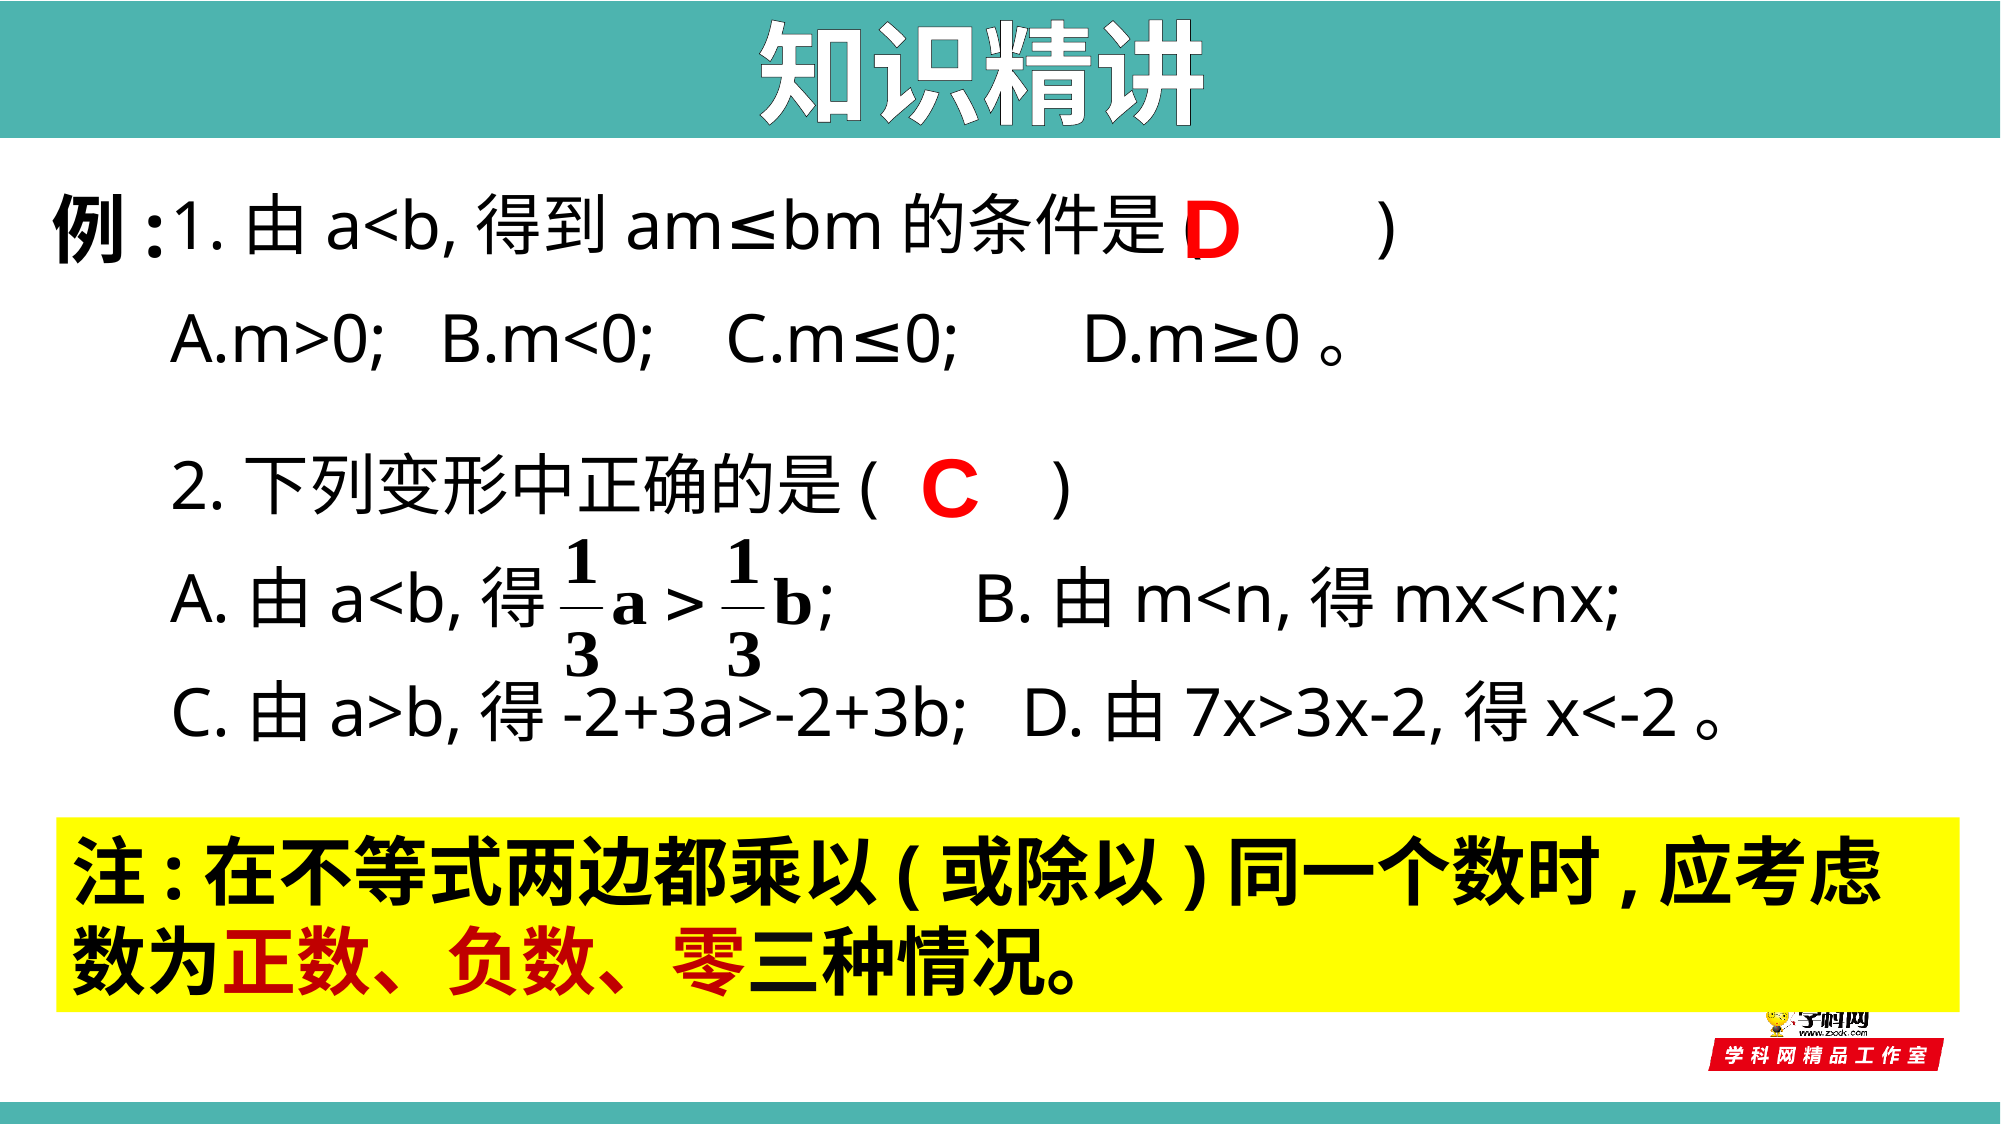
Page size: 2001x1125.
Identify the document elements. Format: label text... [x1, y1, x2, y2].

text_box 2.下列变形中正确的是( ) A.由a<b,得 ; B.由m<n,得mx<nx; C.由a>b,得-2+3a>-2+3b; D.由7x>3x-2,得x<-2。 [155, 435, 1960, 757]
text_box D [1167, 167, 1263, 283]
picture [0, 1, 2001, 1124]
text_box 注:在不等式两边都乘以(或除以)同一个数时,应考虑数为正数、负数、零三种情况。 [56, 817, 1960, 1013]
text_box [551, 522, 823, 687]
text_box 1.由a<b,得到am≤bm的条件是( ) A.m>0; B.m<0; C.m≤0; D.m≥0。 [155, 175, 1780, 384]
text_box 知识精讲 [742, 0, 1223, 146]
text_box 例: [37, 175, 155, 280]
text_box C [905, 427, 989, 542]
